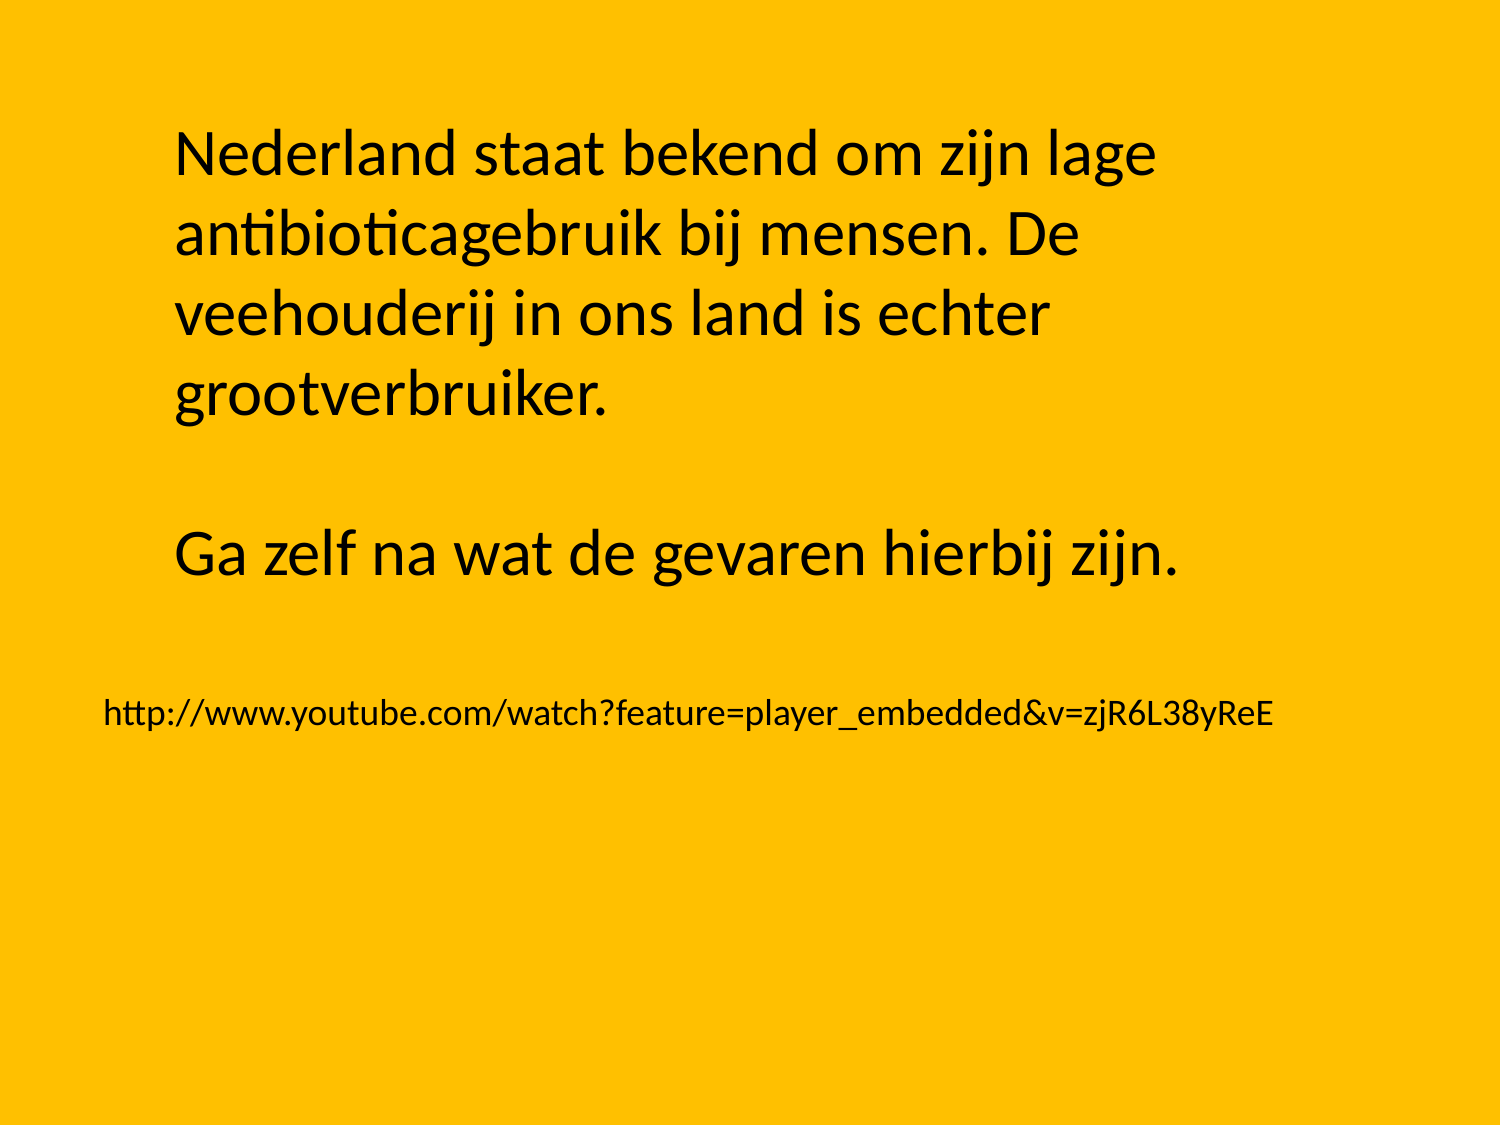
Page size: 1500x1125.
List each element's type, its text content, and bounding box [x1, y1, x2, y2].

text_box http://www.youtube.com/watch?feature=player_embedded&v=zjR6L38yReE [88, 680, 1294, 741]
text_box Nederland staat bekend om zijn lage antibioticagebruik bij mensen. De veehouderij in ons land is echter grootverbruiker. Ga zelf na wat de gevaren hierbij zijn. [159, 101, 1388, 597]
